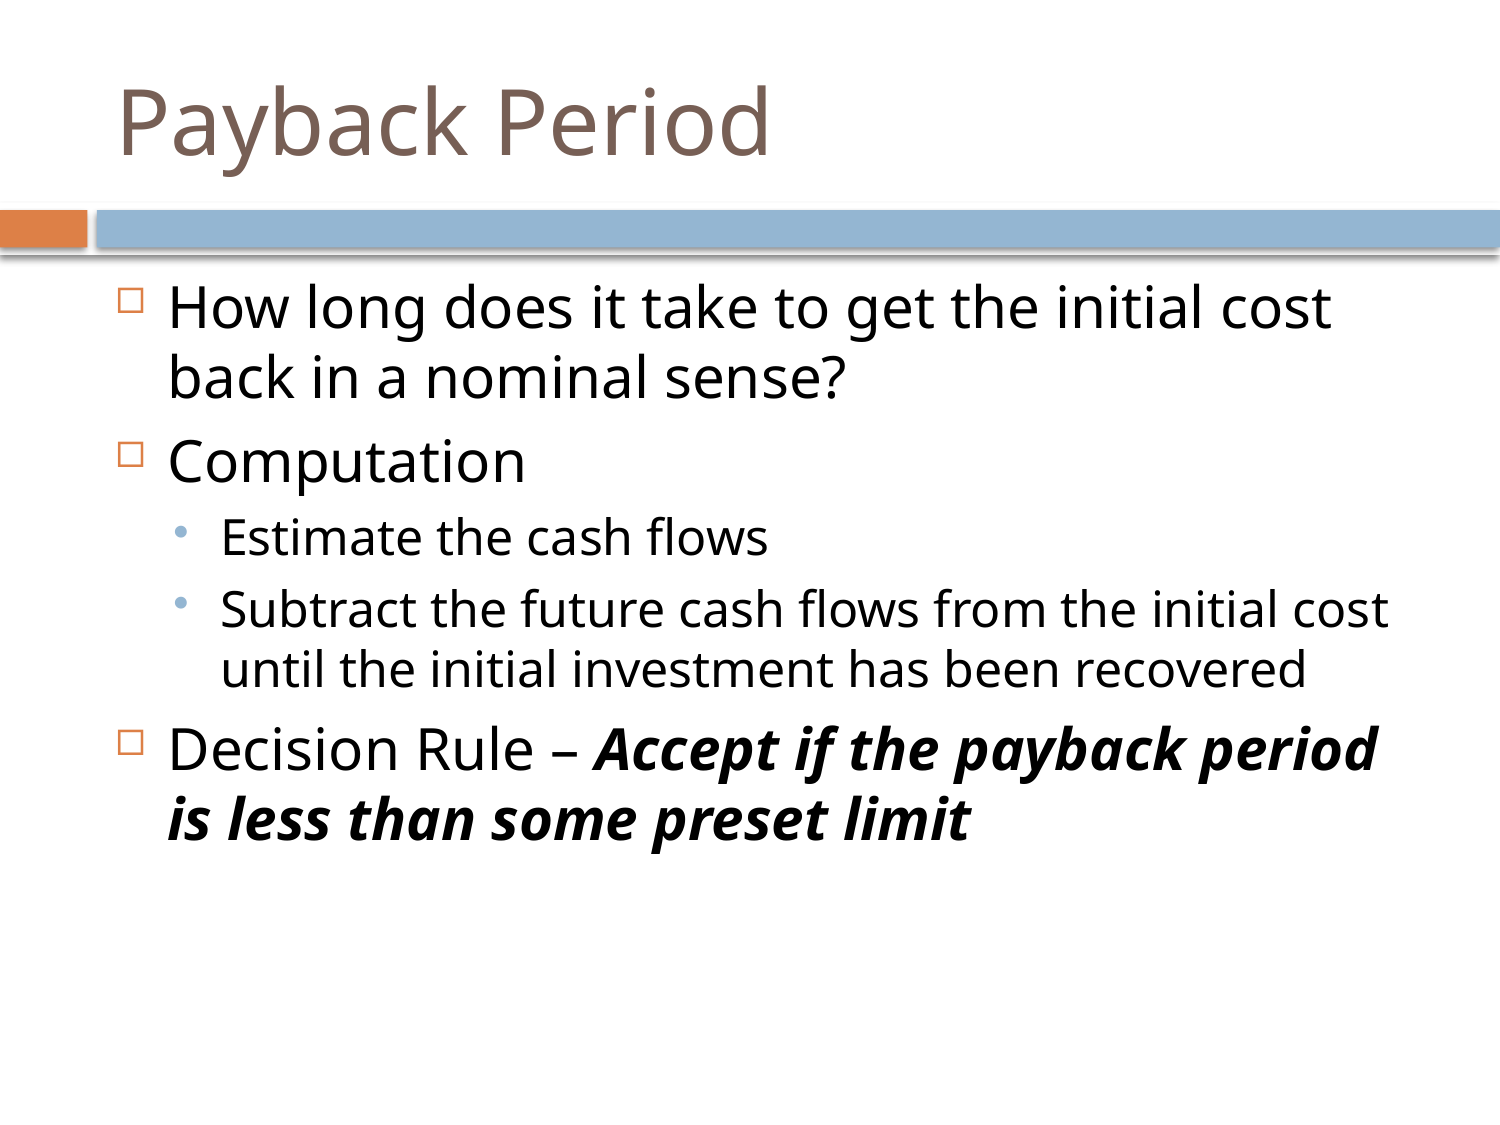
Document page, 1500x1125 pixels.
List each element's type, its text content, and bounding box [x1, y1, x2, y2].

list How long does it take to get the initial cost back in a nominal sense? Computation Estimate the cash flows Subtract the future cash flows from the initial cost until the initial investment has been recovered Decision Rule – Accept if the payback period is less than some preset limit [100, 262, 1438, 1000]
title Payback Period [100, 37, 1438, 200]
